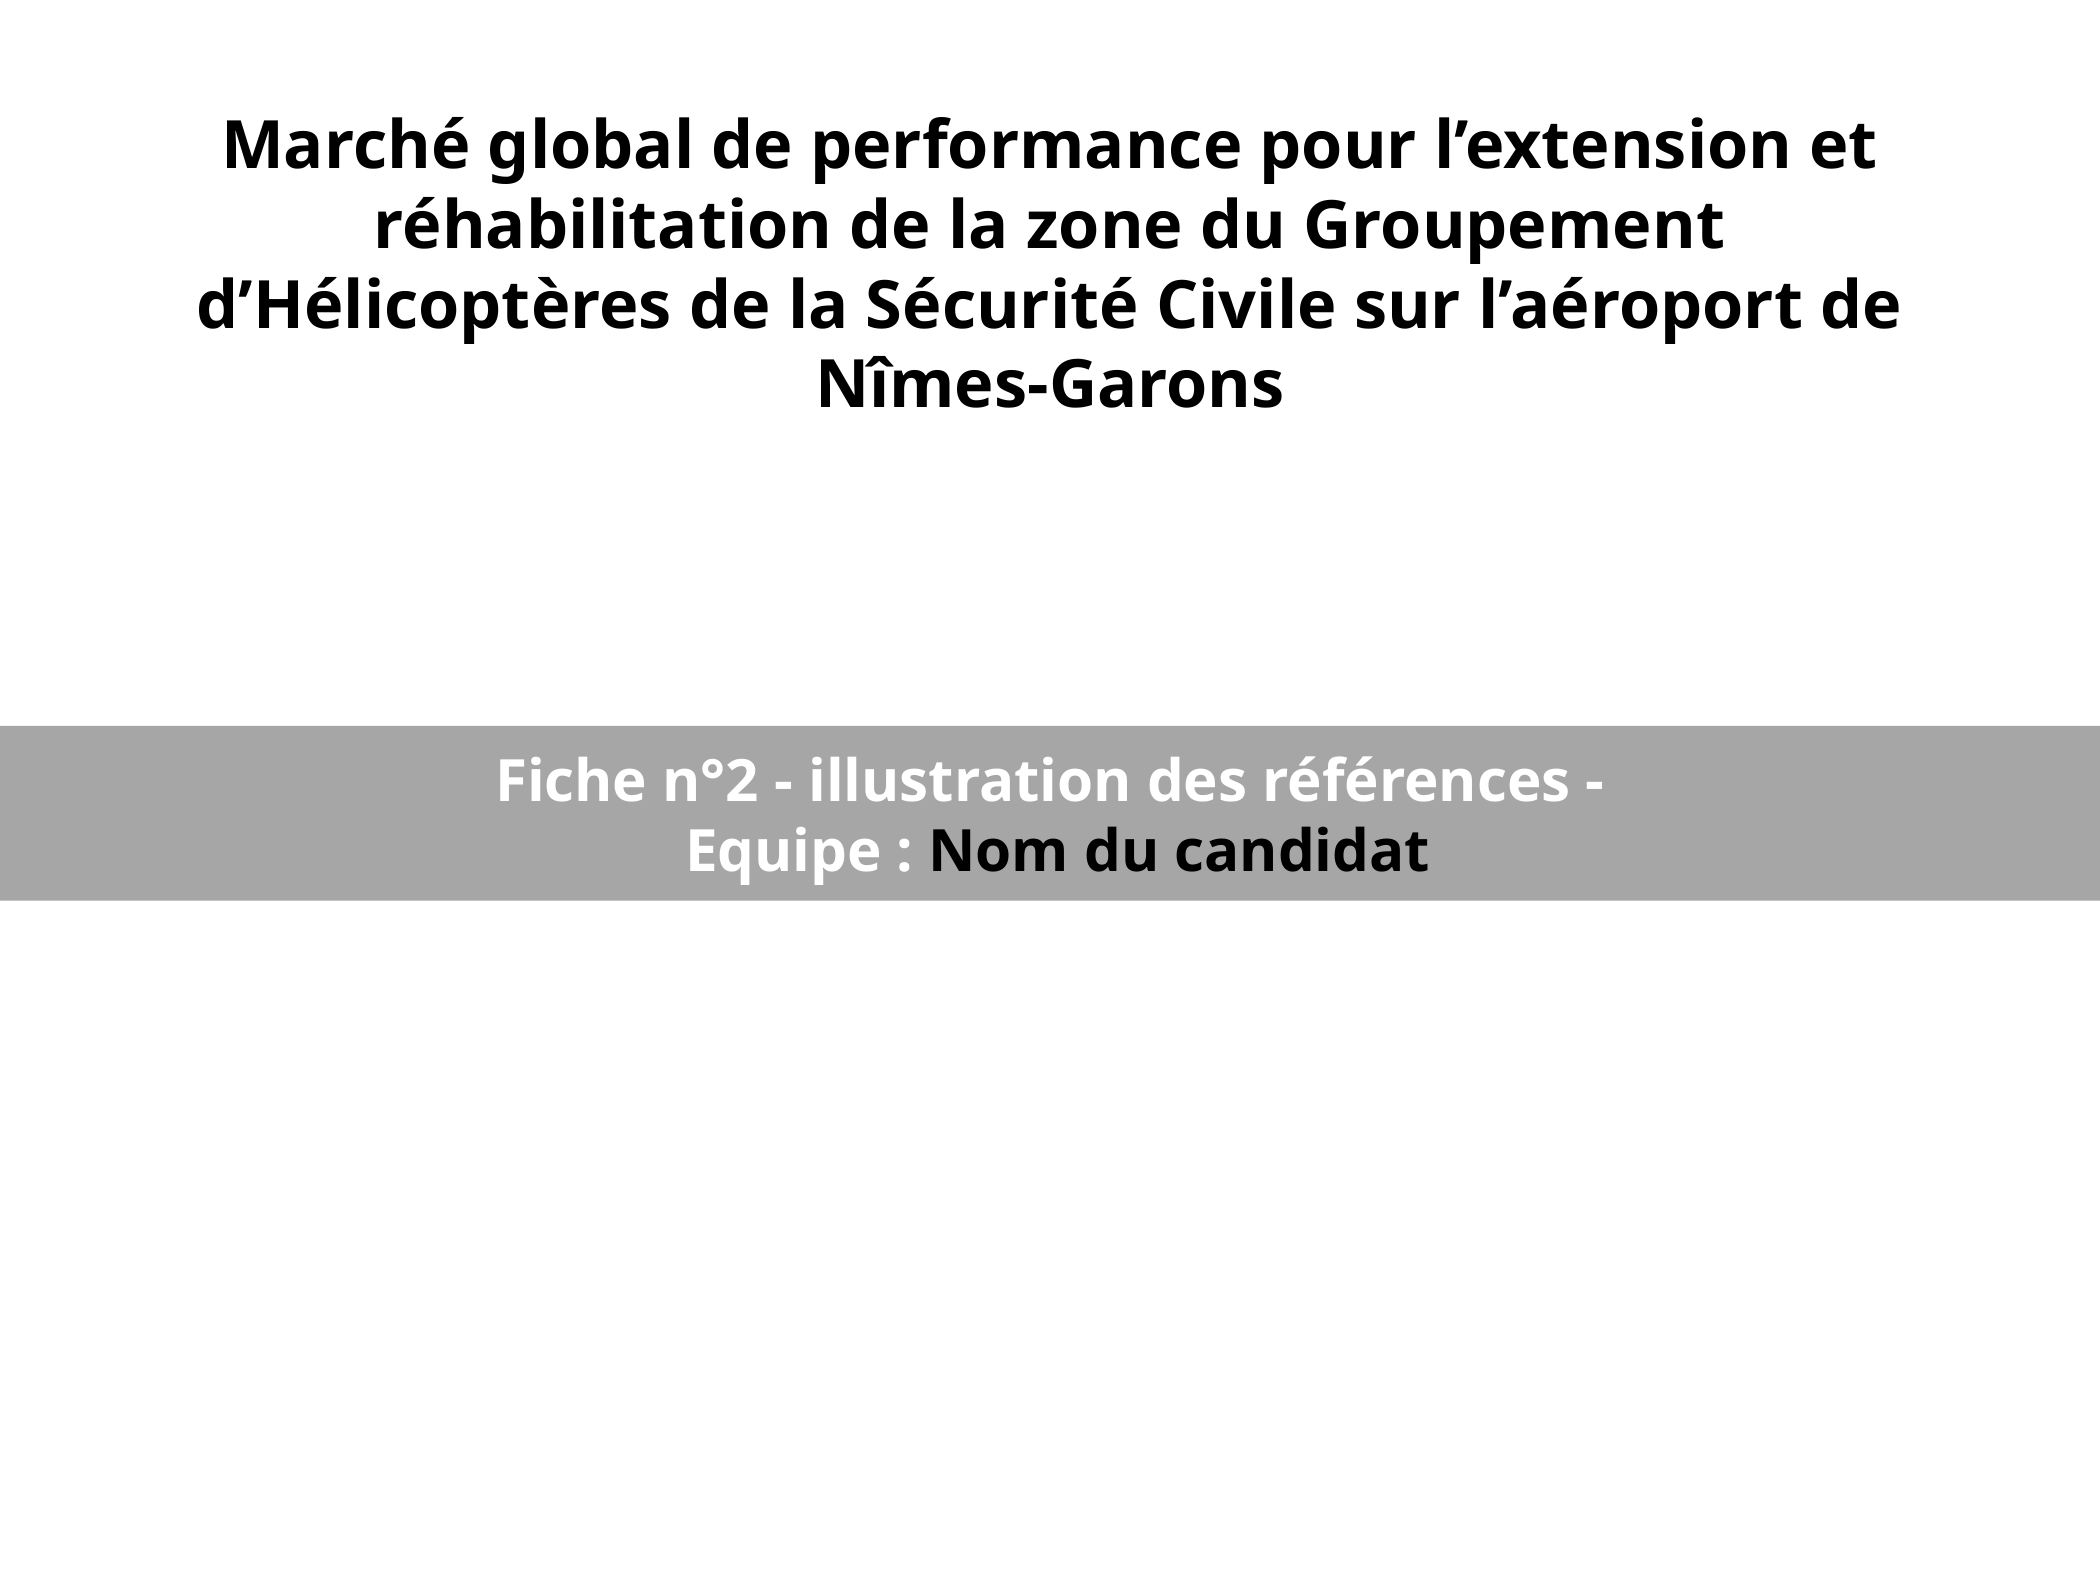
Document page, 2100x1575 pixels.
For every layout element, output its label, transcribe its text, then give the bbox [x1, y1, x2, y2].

text_box Marché global de performance pour l’extension et réhabilitation de la zone du Groupement d’Hélicoptères de la Sécurité Civile sur l’aéroport de Nîmes-Garons [148, 94, 1952, 429]
text_box Fiche n°2 - illustration des références - Equipe : Nom du candidat [0, 725, 2100, 902]
